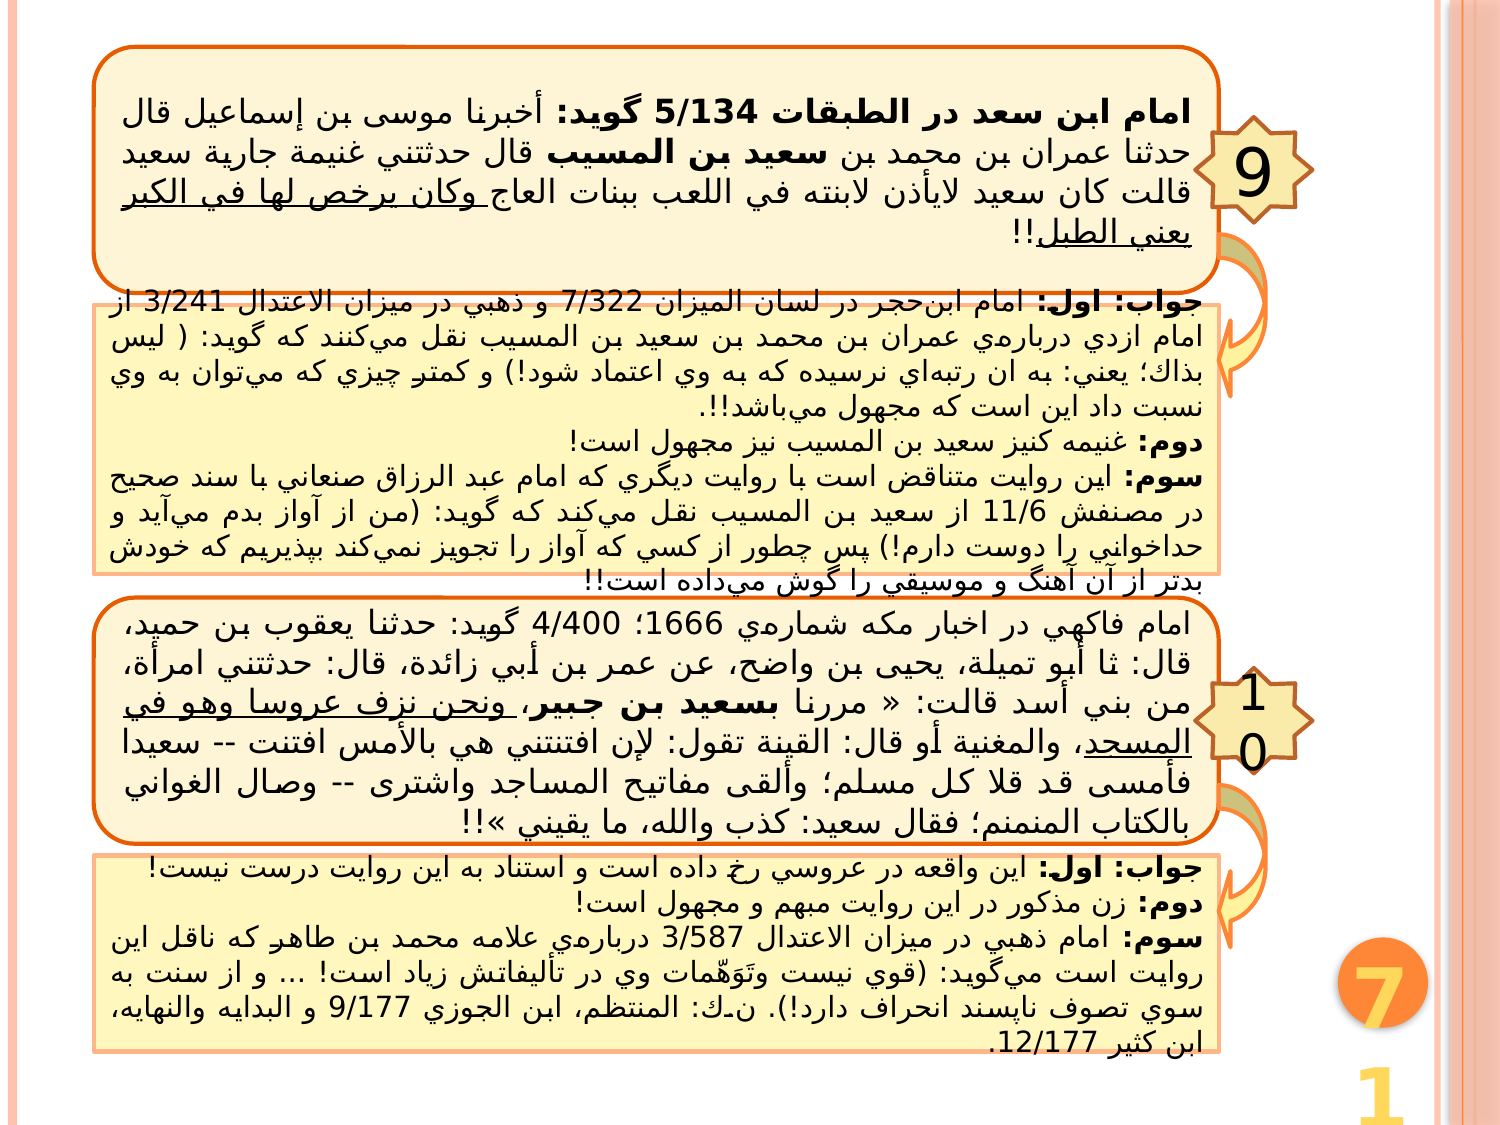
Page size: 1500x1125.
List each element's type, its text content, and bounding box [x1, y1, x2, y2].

text_box امام ابن سعد در الطبقات 5/134 گويد: أخبرنا موسى بن إسماعيل قال حدثنا عمران بن محمد بن سعيد بن المسيب قال حدثتني غنيمة جارية سعيد قالت كان سعيد لايأذن لابنته في اللعب ببنات العاج وكان يرخص لها في الكبر يعني الطبل!! [91, 44, 1221, 296]
text_box 10 [1193, 665, 1315, 776]
text_box 71 [1318, 937, 1444, 1125]
text_box 9 [1193, 115, 1315, 225]
text_box [1216, 232, 1268, 399]
text_box جواب: اول: اين واقعه در عروسي رخ داده است و استناد به اين روايت درست نيست! دوم: زن مذكور در اين روايت مبهم و مجهول است! سوم: امام ذهبي در ميزان الاعتدال 3/587 درباره‌ي علامه محمد بن طاهر كه ناقل اين روايت است مي‌گويد: (قوي نيست وتَوَهّمات وي در تأليفاتش زياد است! ... و از سنت به سوي تصوف ناپسند انحراف دارد!). ن.ك: المنتظم، ابن الجوزي 9/177 و البدايه والنهايه، ابن كثير 12/177. [92, 853, 1221, 1054]
text_box جواب: اول: امام ابن‌حجر در لسان الميزان 7/322 و ذهبي در ميزان الاعتدال 3/241 از امام ازدي درباره‌ي عمران بن محمد بن سعيد بن المسيب نقل مي‌كنند كه گويد: ( ليس بذاك؛ يعني: به ان رتبه‌اي نرسيده كه به وي اعتماد شود!) و كمتر چيزي كه مي‌توان به وي نسبت داد اين است كه مجهول مي‌باشد!!. دوم: غنيمه كنيز سعيد بن المسيب نيز مجهول است! سوم: اين روايت متناقض است با روايت ديگري كه امام عبد الرزاق صنعاني با سند صحيح در مصنفش 11/6 از سعيد بن المسيب نقل مي‌كند كه گويد: (من از آواز بدم مي‌آيد و حداخواني را دوست دارم!) پس چطور از كسي كه آواز را تجويز نمي‌كند بپذيريم كه خودش بدتر از آن آهنگ و موسيقي را گوش مي‌داده است!! [92, 303, 1221, 576]
text_box امام فاكهي در اخبار مكه شماره‌ي 1666؛ 4/400 گويد: حدثنا يعقوب بن حميد، قال: ثا أبو تميلة، يحيى بن واضح، عن عمر بن أبي زائدة، قال: حدثتني امرأة، من بني أسد قالت: « مررنا بسعيد بن جبير، ونحن نزف عروسا وهو في المسجد، والمغنية أو قال: القينة تقول: لإن افتنتني هي بالأمس افتنت -- سعيدا فأمسى قد قلا كل مسلم؛ وألقى مفاتيح المساجد واشترى -- وصال الغواني بالكتاب المنمنم؛ فقال سعيد: كذب والله، ما يقيني »!! [91, 595, 1221, 846]
text_box [1216, 782, 1268, 950]
